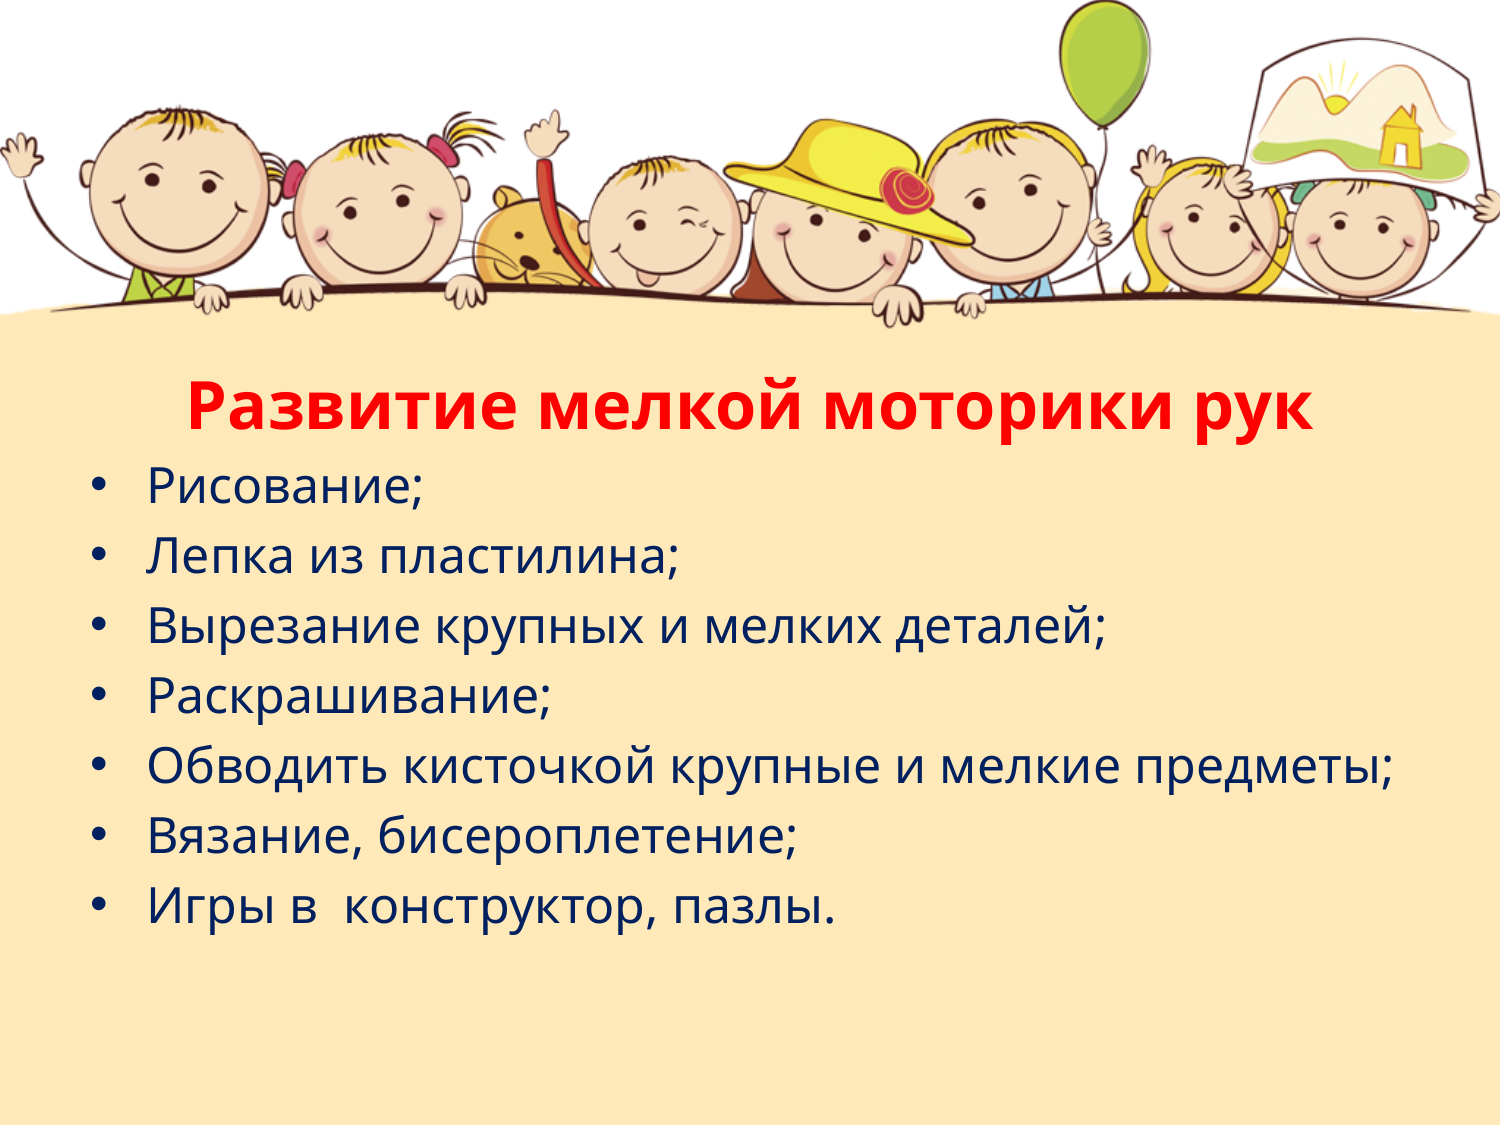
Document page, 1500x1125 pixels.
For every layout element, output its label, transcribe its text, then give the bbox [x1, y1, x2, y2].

list Развитие мелкой моторики рук Рисование; Лепка из пластилина; Вырезание крупных и мелких деталей; Раскрашивание; Обводить кисточкой крупные и мелкие предметы; Вязание, бисероплетение; Игры в конструктор, пазлы. [74, 262, 1426, 1006]
picture [0, 0, 1500, 1125]
